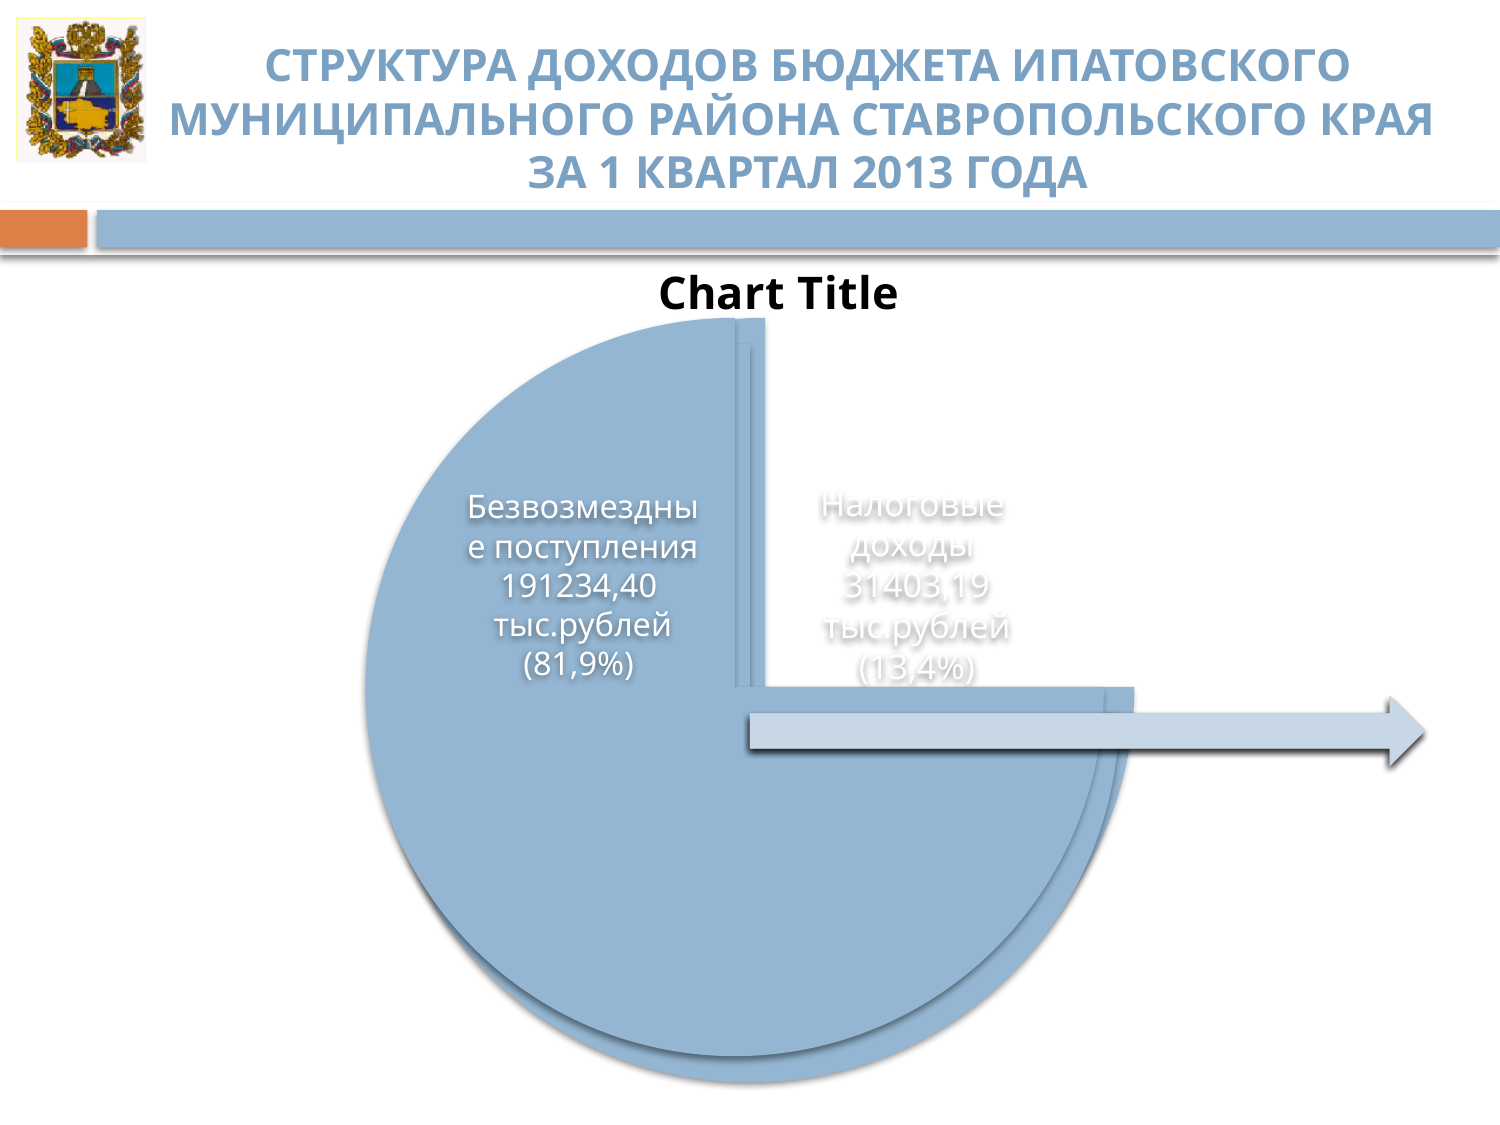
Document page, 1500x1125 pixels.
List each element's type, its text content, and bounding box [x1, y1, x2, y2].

title Структура доходов бюджета Ипатовского муниципального района Ставропольского края за 1 квартал 2013 года [152, 23, 1465, 211]
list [74, 198, 1426, 1079]
picture [17, 18, 145, 162]
chart [222, 222, 1337, 1055]
